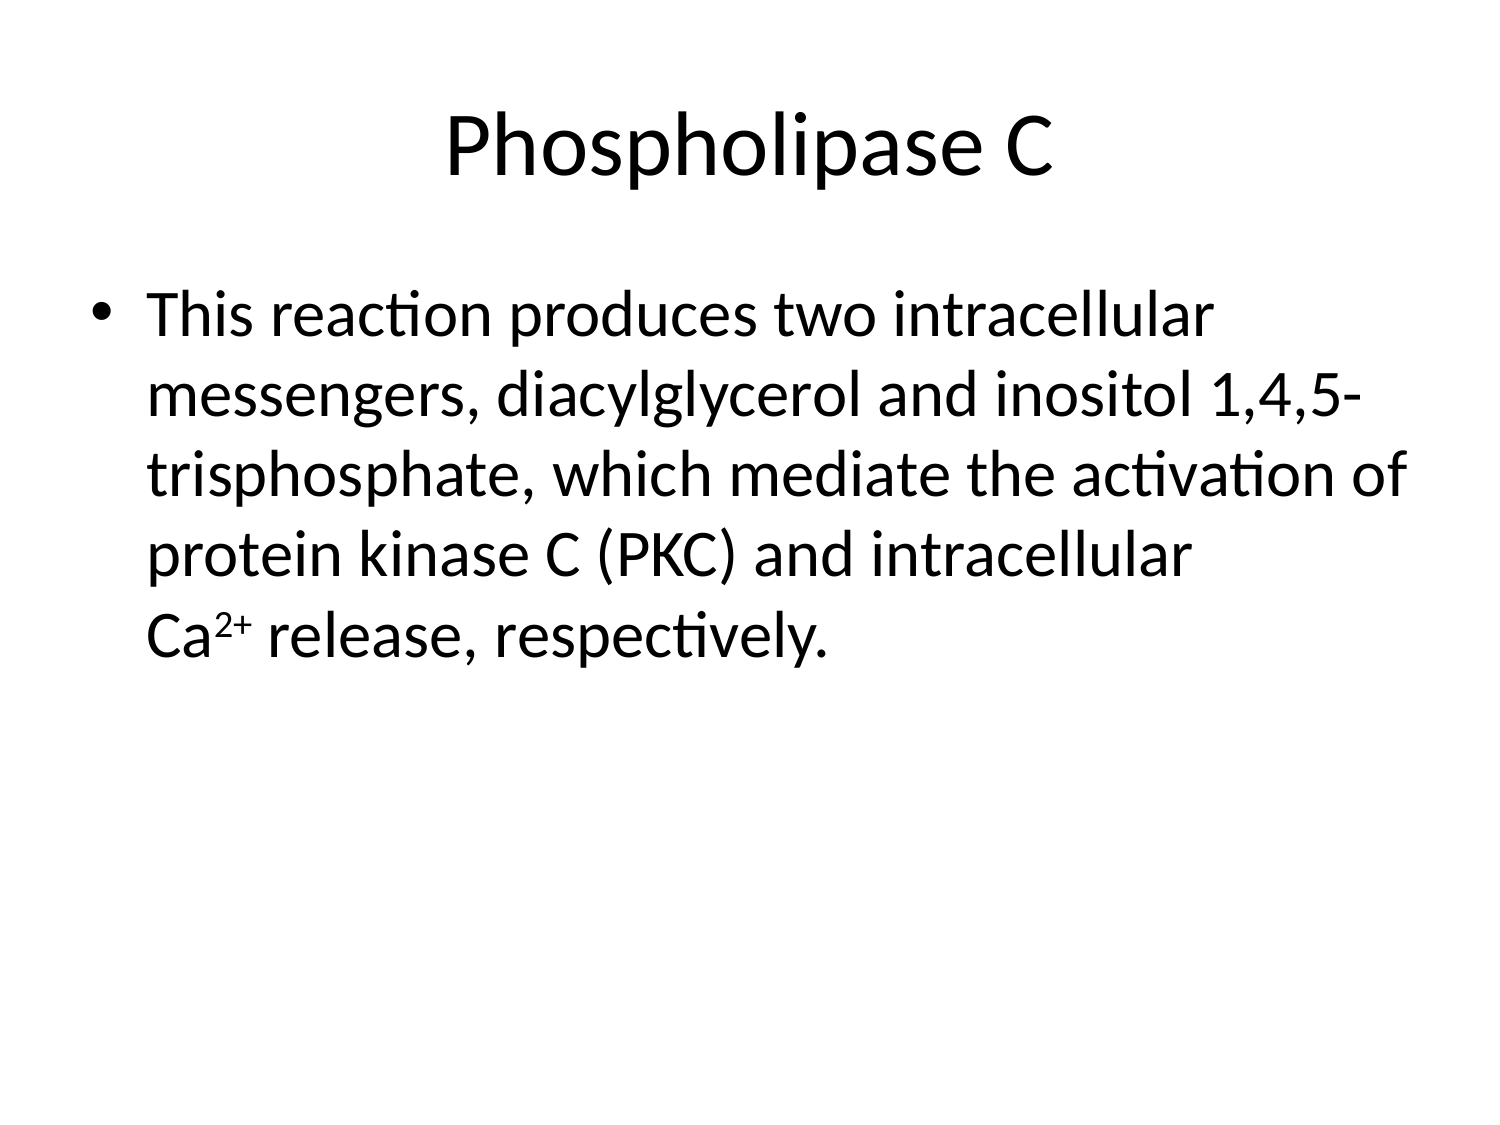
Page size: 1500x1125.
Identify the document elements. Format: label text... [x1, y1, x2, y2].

list This reaction produces two intracellular messengers, diacylglycerol and inositol 1,4,5-trisphosphate, which mediate the activation of protein kinase C (PKC) and intracellular Ca2+ release, respectively. [75, 262, 1425, 1005]
title Phospholipase C [75, 45, 1425, 233]
